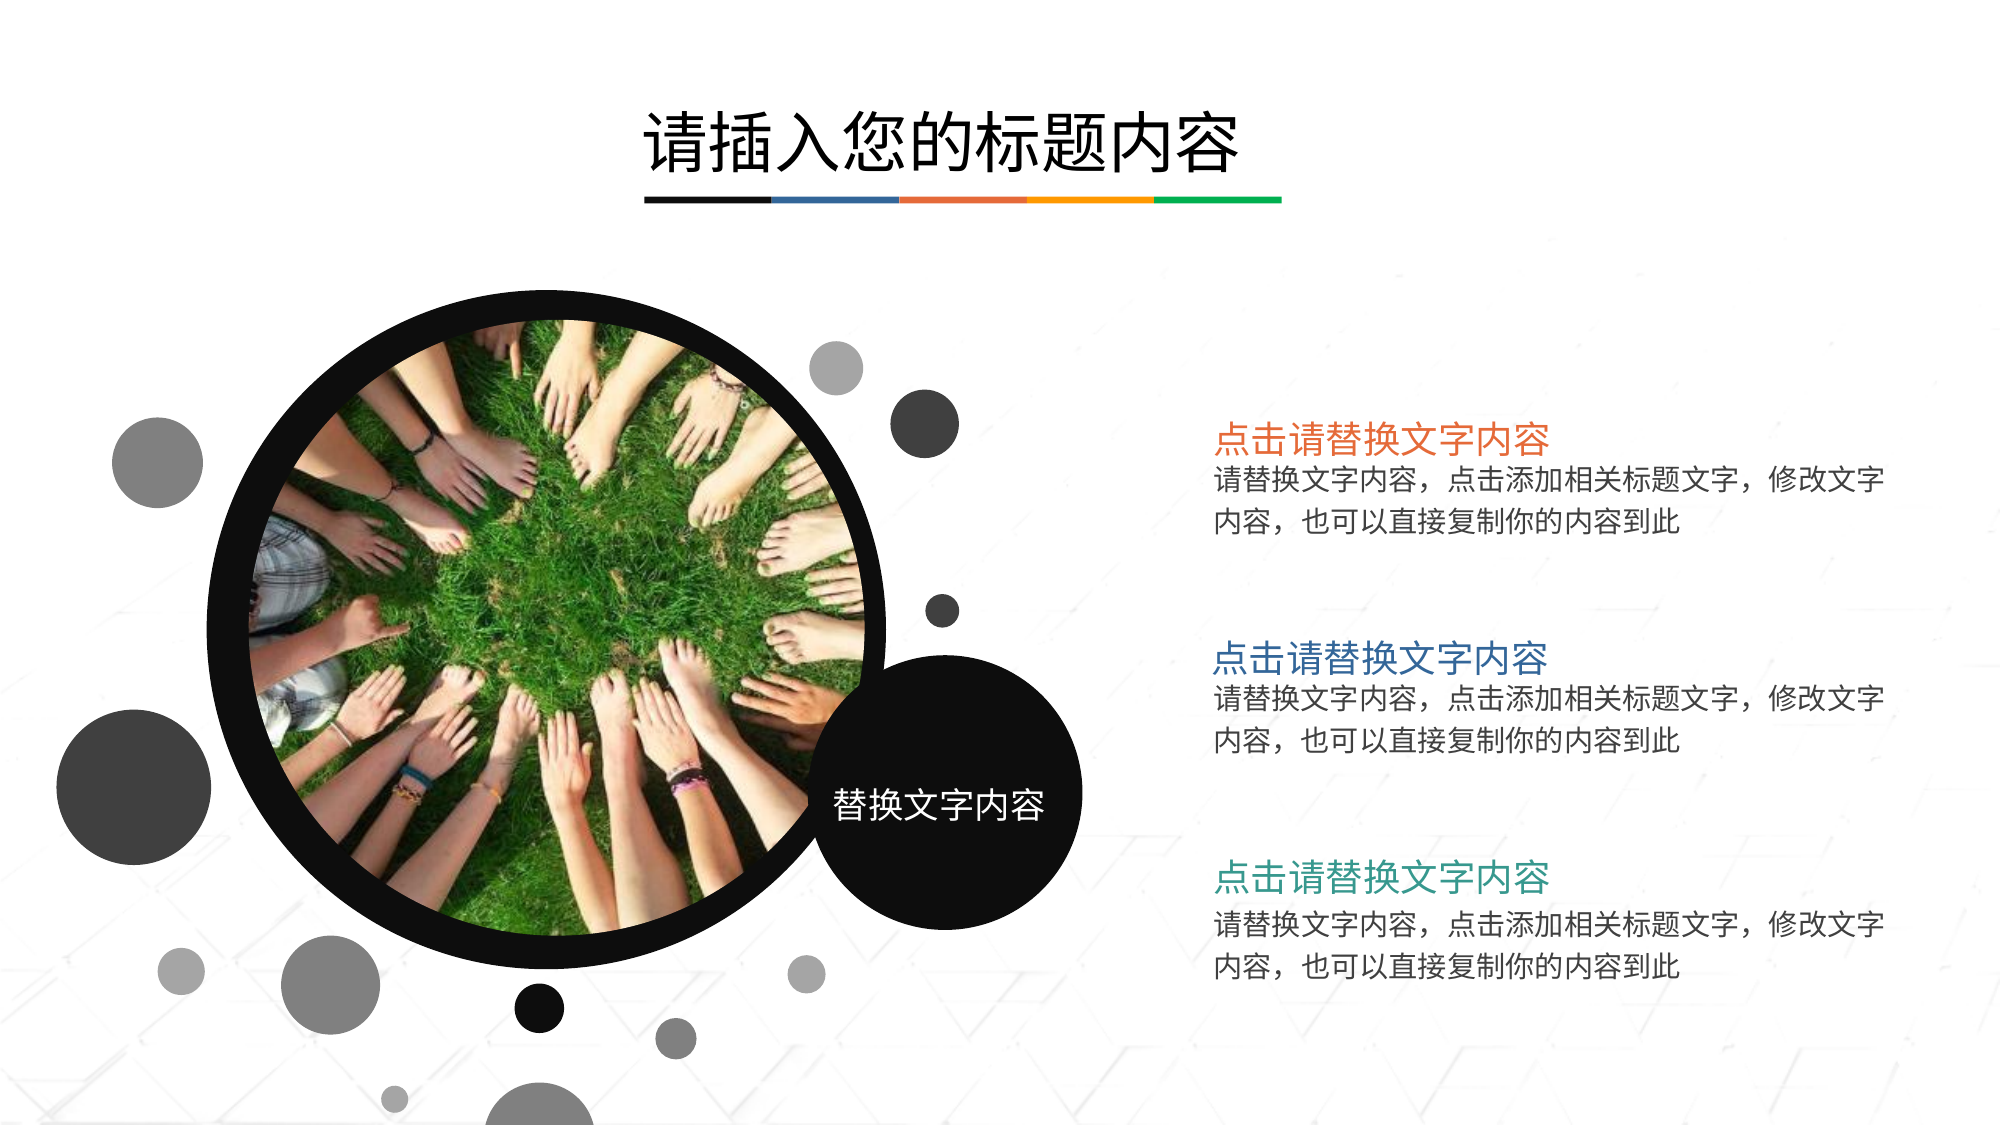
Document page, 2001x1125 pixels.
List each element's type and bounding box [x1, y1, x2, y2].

text_box [1198, 823, 1937, 993]
text_box [1198, 385, 1937, 548]
text_box [889, 388, 960, 460]
text_box [513, 982, 566, 1035]
text_box [786, 954, 827, 995]
text_box [247, 318, 866, 937]
text_box [1196, 604, 1935, 767]
text_box [924, 592, 961, 629]
text_box [156, 946, 206, 997]
text_box [280, 934, 382, 1036]
text_box [808, 340, 865, 397]
text_box [484, 1081, 595, 1125]
text_box [111, 416, 205, 510]
text_box [807, 655, 1083, 930]
text_box [654, 1016, 698, 1061]
text_box [205, 289, 888, 971]
text_box [55, 708, 213, 867]
text_box [380, 1084, 410, 1114]
